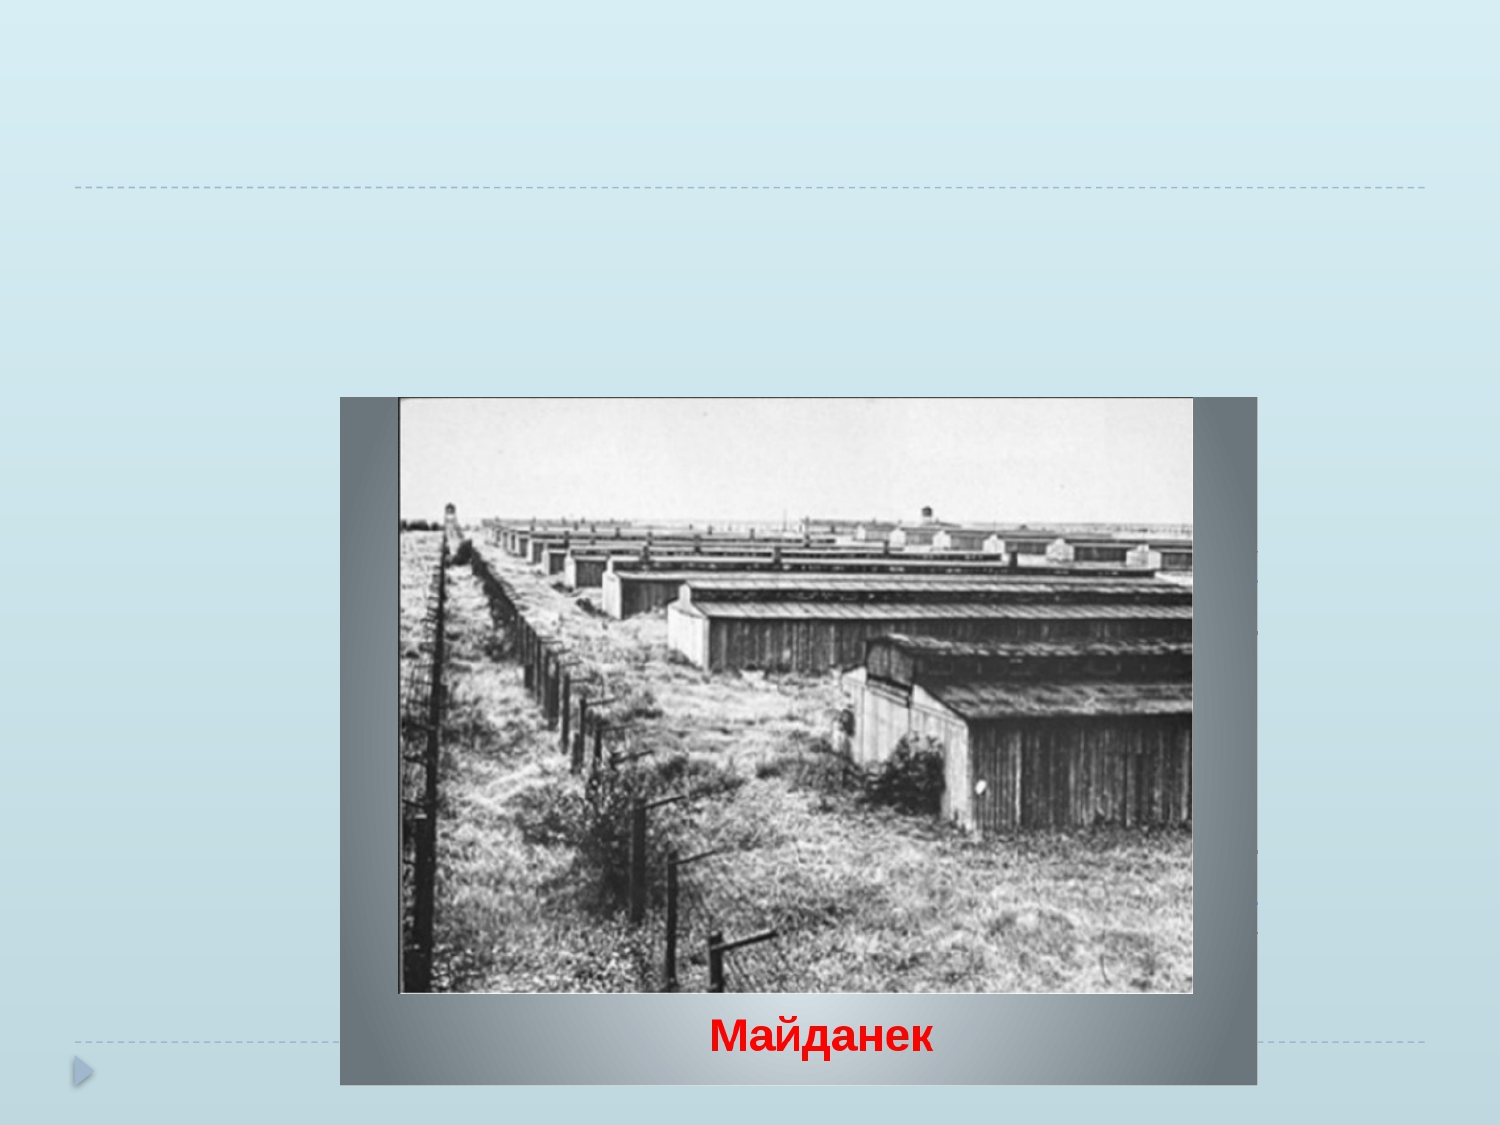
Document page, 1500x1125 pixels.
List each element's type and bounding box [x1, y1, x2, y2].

list [340, 396, 1259, 1086]
